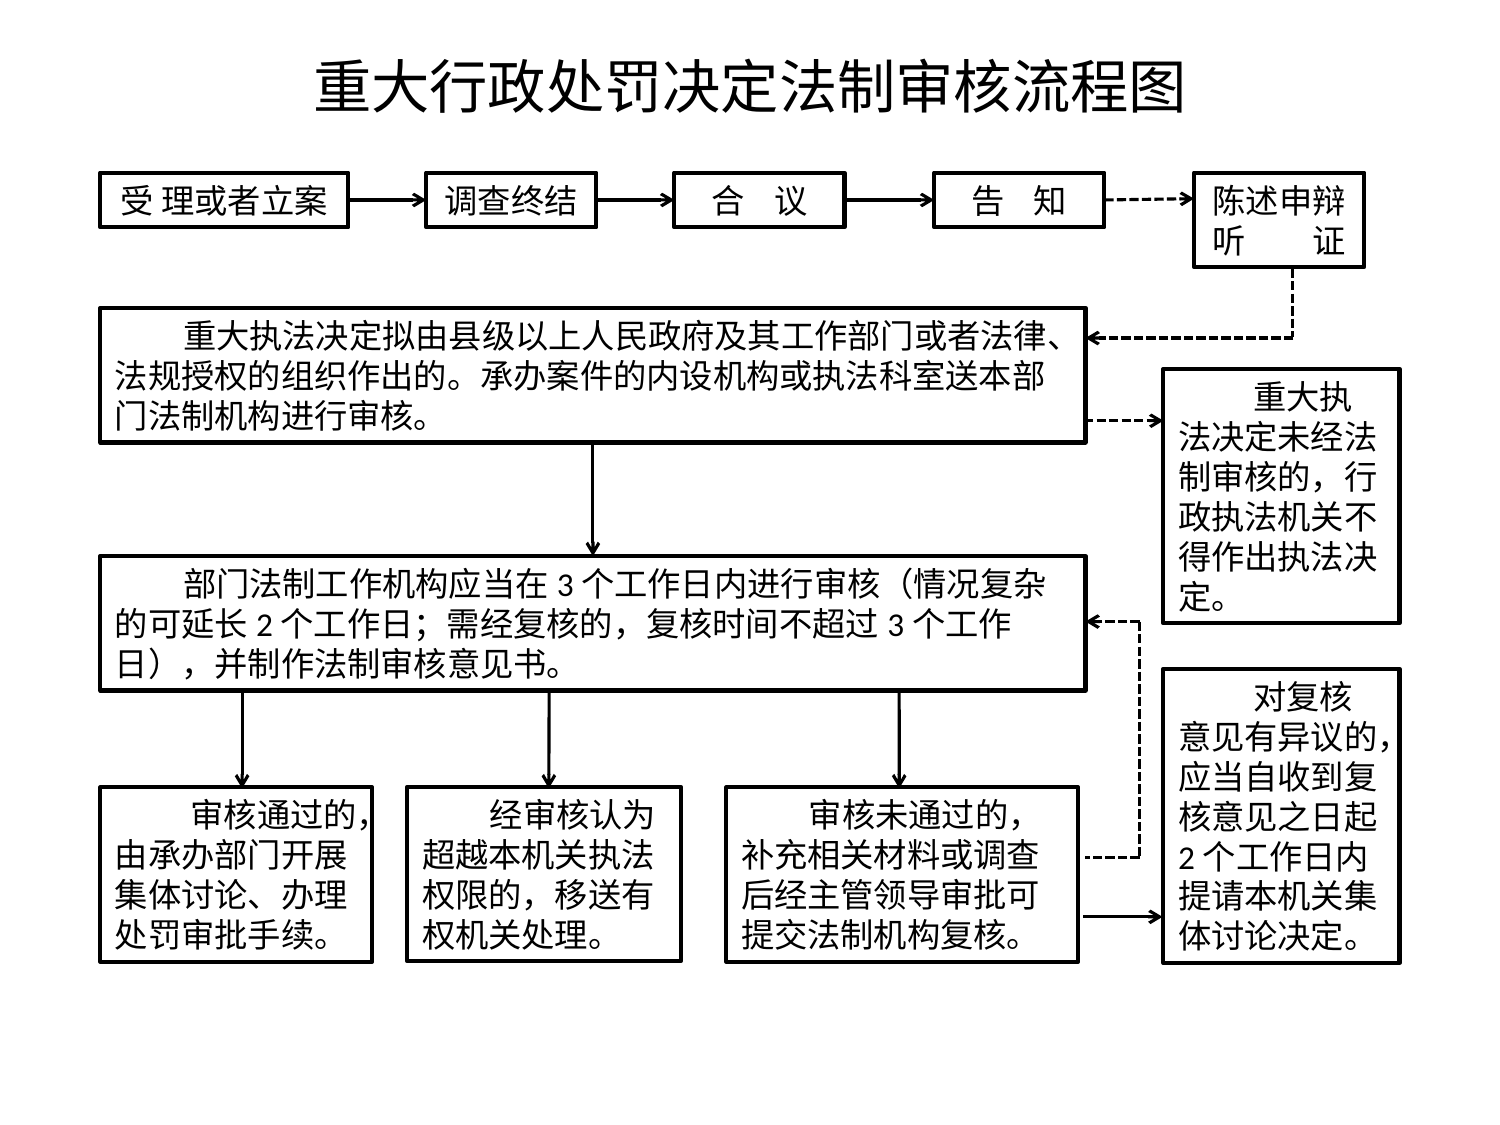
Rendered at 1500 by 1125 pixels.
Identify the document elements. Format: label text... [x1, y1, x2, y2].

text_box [1085, 268, 1294, 339]
text_box 受 理或者立案 [98, 171, 350, 229]
text_box 经审核认为超越本机关执法权限的，移送有权机关处理。 [405, 785, 683, 963]
text_box 陈述申辩听 证 [1192, 171, 1366, 269]
text_box 重大行政处罚决定法制审核流程图 [0, 42, 1500, 128]
text_box 重大执法决定拟由县级以上人民政府及其工作部门或者法律、法规授权的组织作出的。承办案件的内设机构或执法科室送本部门法制机构进行审核。 [98, 306, 1088, 445]
text_box 调查终结 [424, 171, 598, 229]
text_box 对复核意见有异议的，应当自收到复核意见之日起2个工作日内提请本机关集体讨论决定。 [1161, 667, 1402, 965]
text_box 部门法制工作机构应当在3个工作日内进行审核（情况复杂的可延长2个工作日；需经复核的，复核时间不超过3个工作日），并制作法制审核意见书。 [98, 554, 1088, 693]
text_box 审核通过的，由承办部门开展集体讨论、办理处罚审批手续。 [98, 785, 374, 964]
text_box 告 知 [932, 171, 1106, 229]
text_box 重大执法决定未经法制审核的，行政执法机关不得作出执法决定。 [1161, 367, 1402, 625]
text_box 合 议 [672, 171, 847, 229]
text_box 审核未通过的，补充相关材料或调查后经主管领导审批可提交法制机构复核。 [724, 785, 1080, 964]
